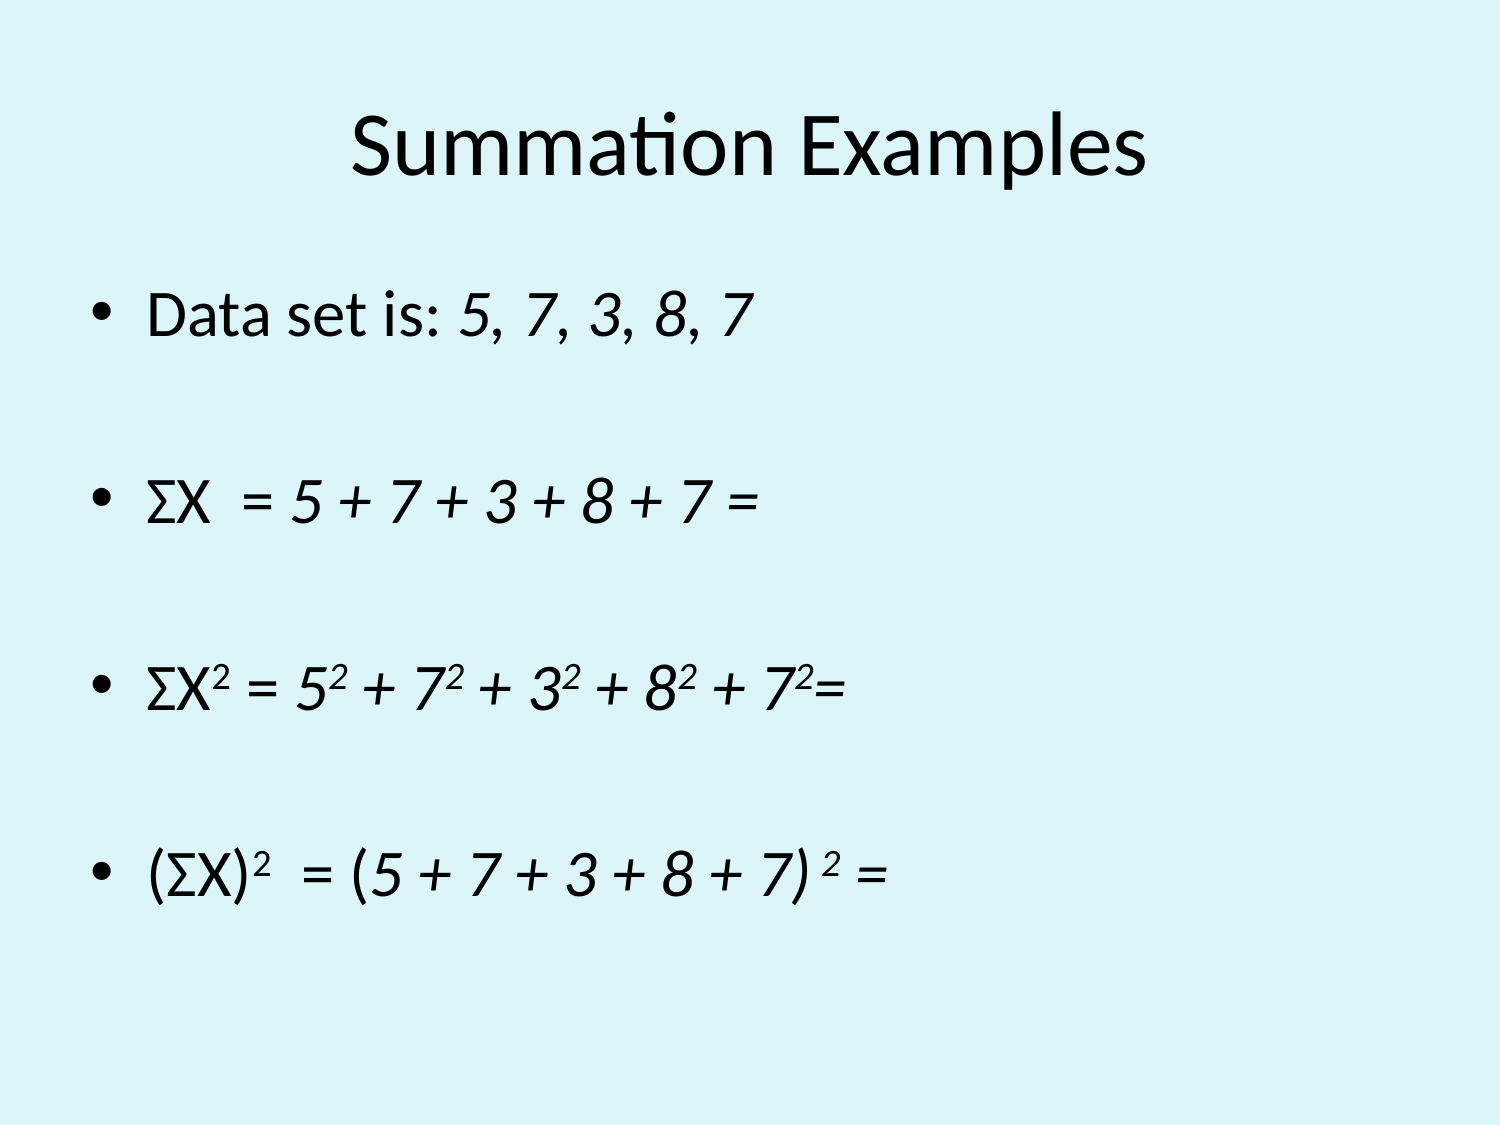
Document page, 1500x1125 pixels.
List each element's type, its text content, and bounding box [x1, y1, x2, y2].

list Data set is: 5, 7, 3, 8, 7 ΣX = 5 + 7 + 3 + 8 + 7 = ΣX2 = 52 + 72 + 32 + 82 + 72= (ΣX)2 = (5 + 7 + 3 + 8 + 7) 2 = [75, 262, 1425, 1005]
title Summation Examples [75, 45, 1425, 233]
